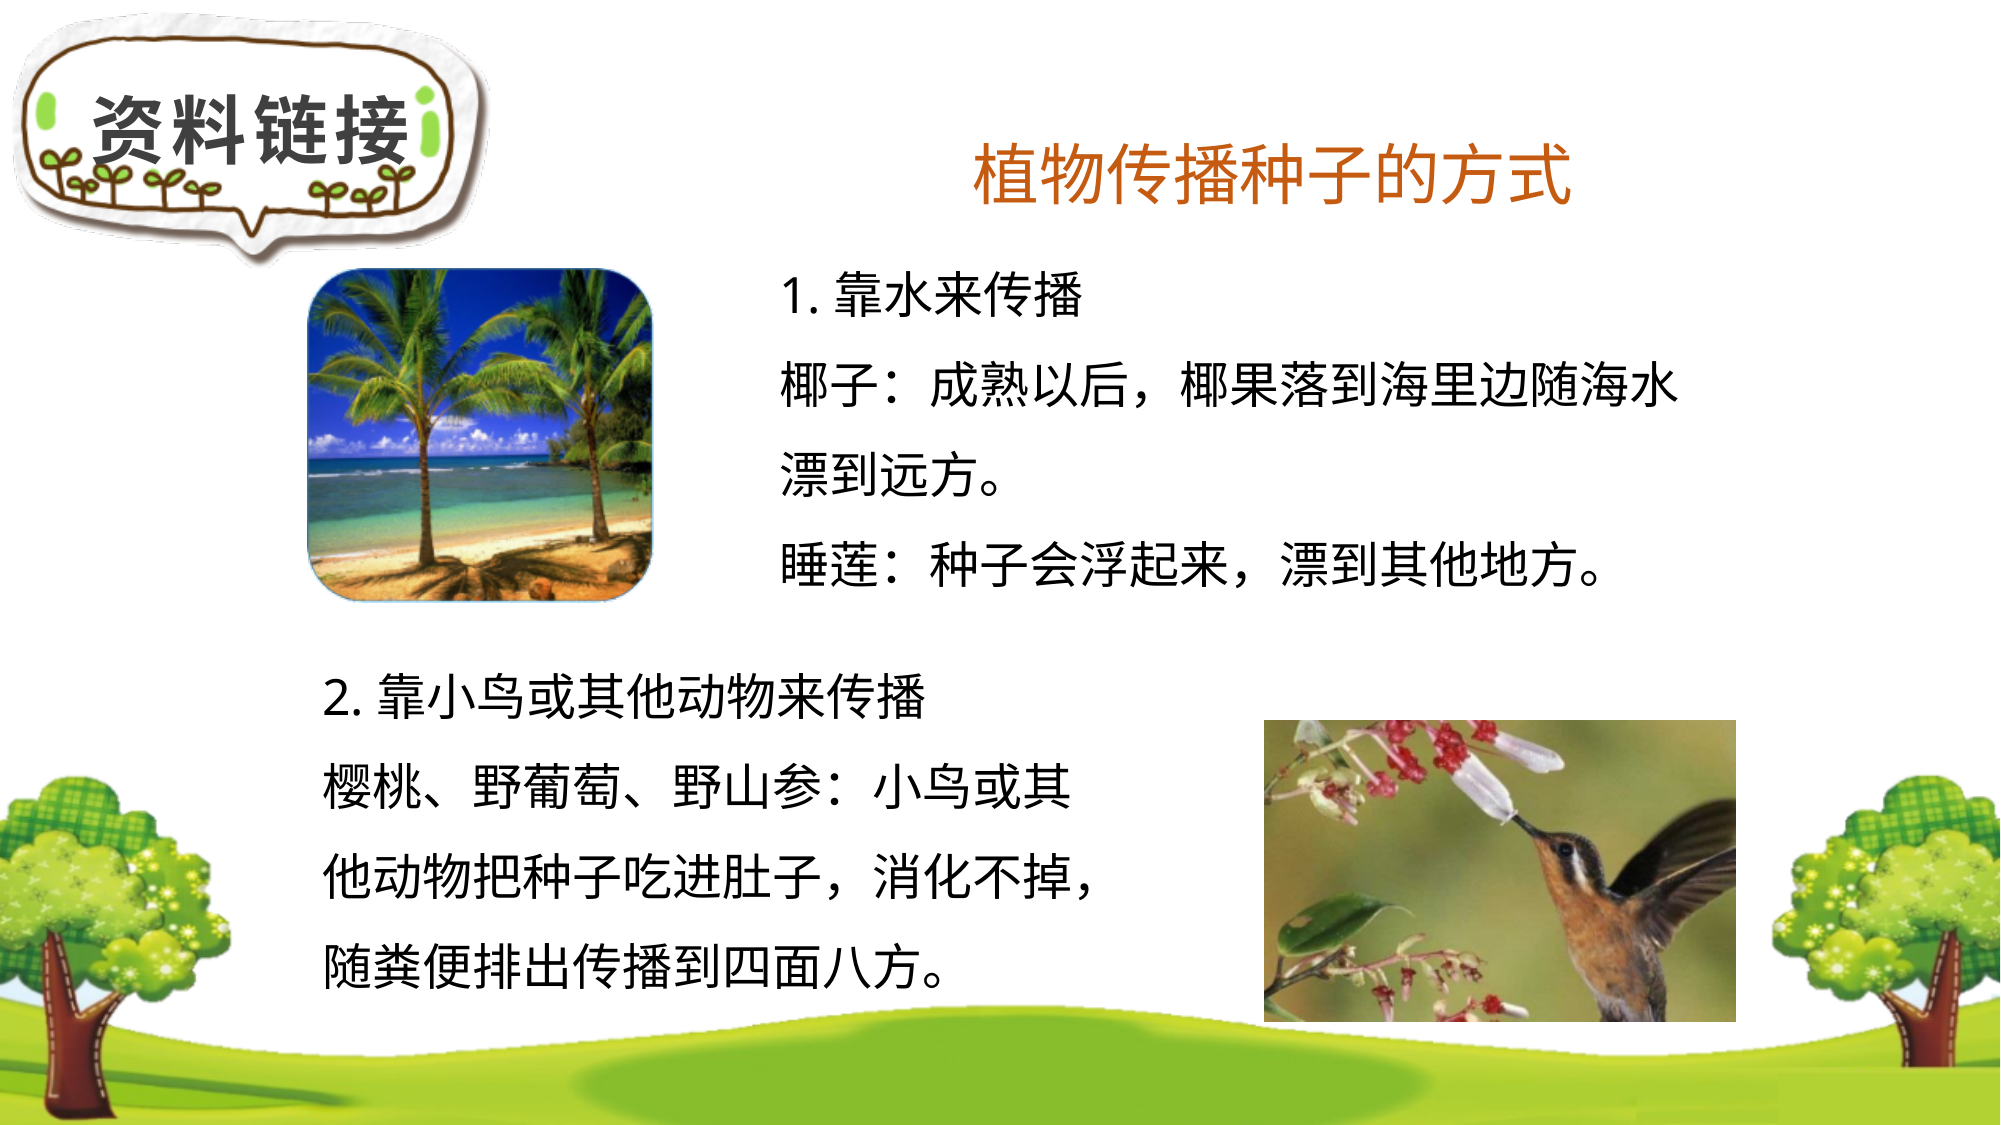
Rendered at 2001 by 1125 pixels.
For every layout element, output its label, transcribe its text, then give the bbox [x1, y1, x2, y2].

picture [0, 0, 2001, 1125]
text_box 植物传播种子的方式 [958, 125, 1589, 220]
text_box 1.靠水来传播 椰子：成熟以后，椰果落到海里边随海水漂到远方。 睡莲：种子会浮起来，漂到其他地方。 [764, 225, 1702, 601]
text_box 2.靠小鸟或其他动物来传播 樱桃、野葡萄、野山参：小鸟或其 他动物把种子吃进肚子，消化不掉， 随粪便排出传播到四面八方。 [307, 627, 1156, 1003]
